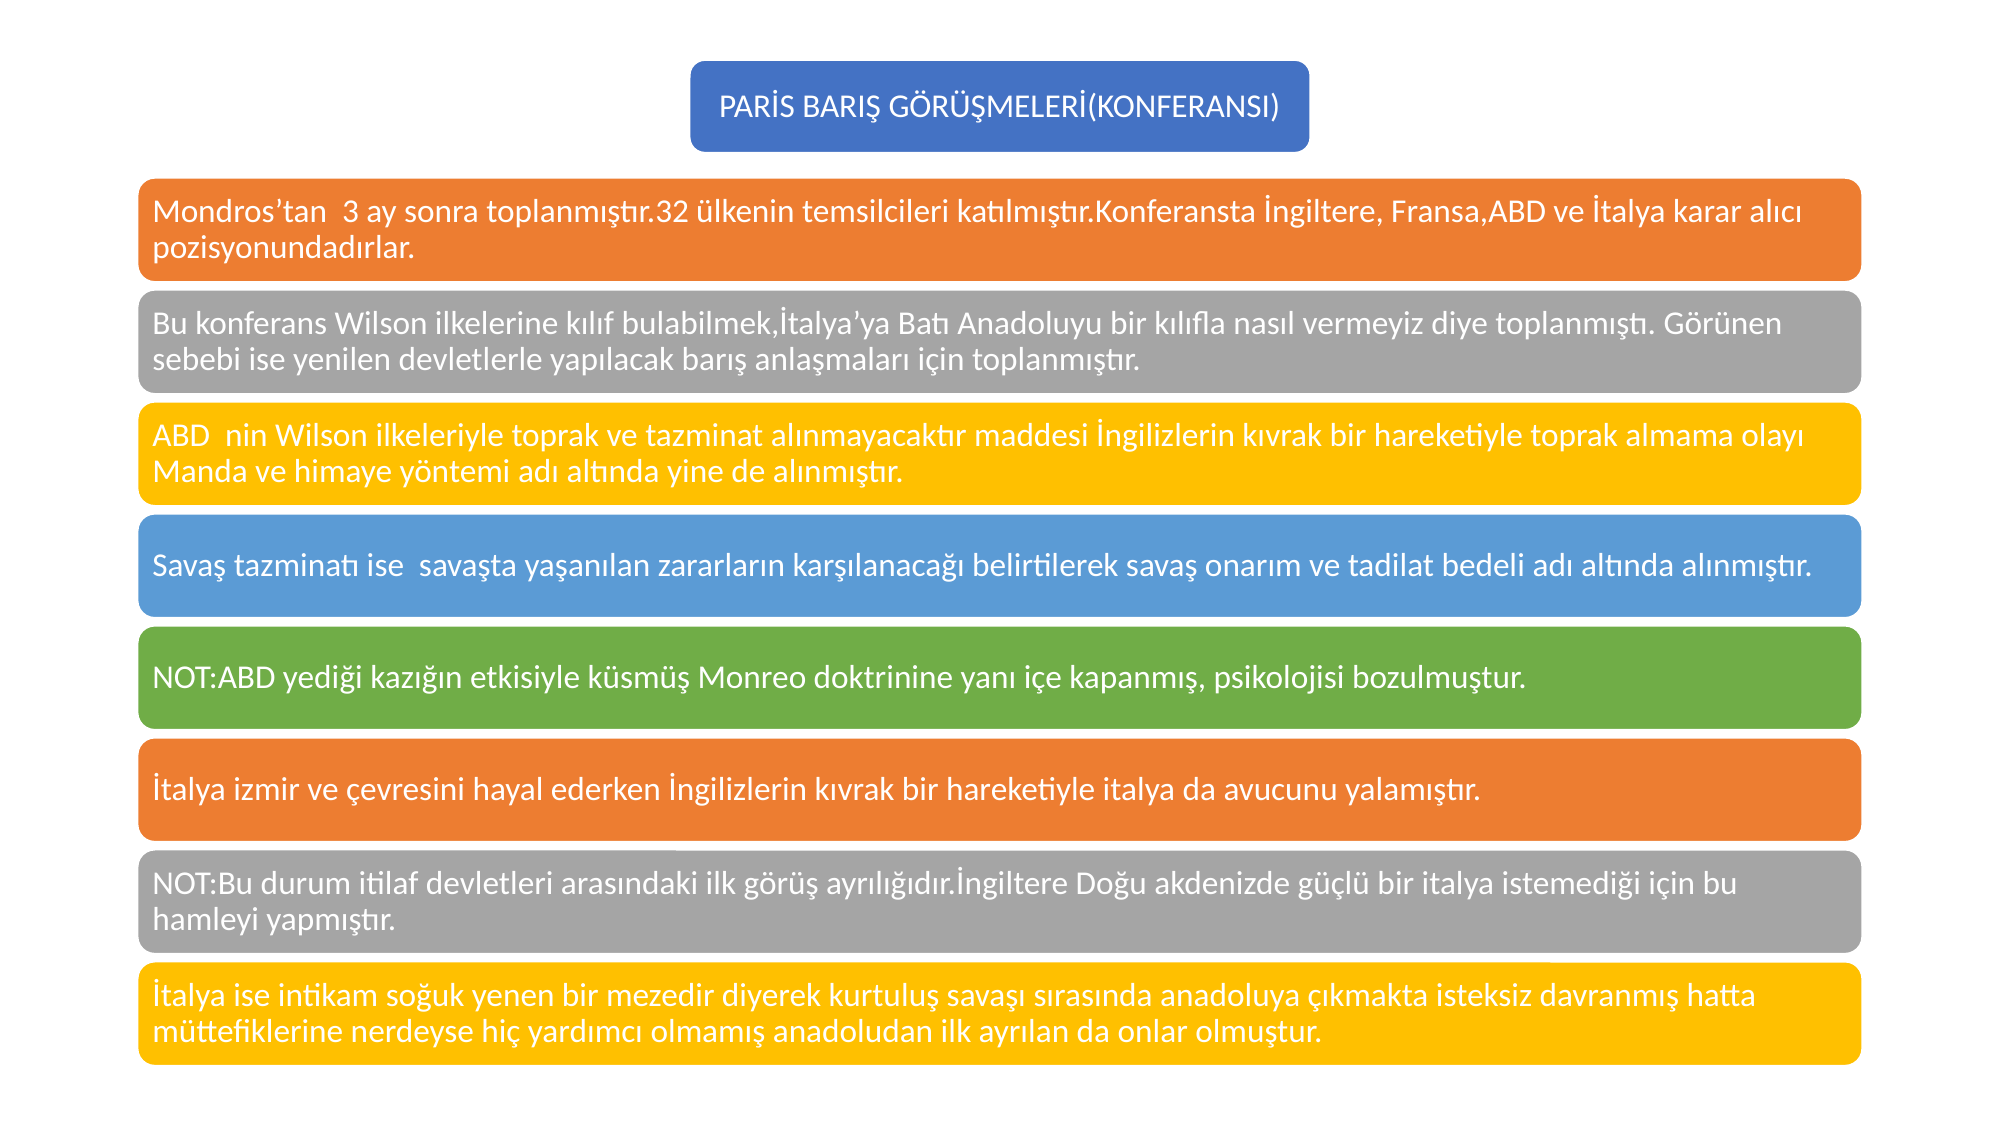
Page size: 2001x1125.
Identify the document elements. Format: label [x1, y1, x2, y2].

list [137, 152, 1863, 1091]
text_box [137, 59, 1863, 152]
